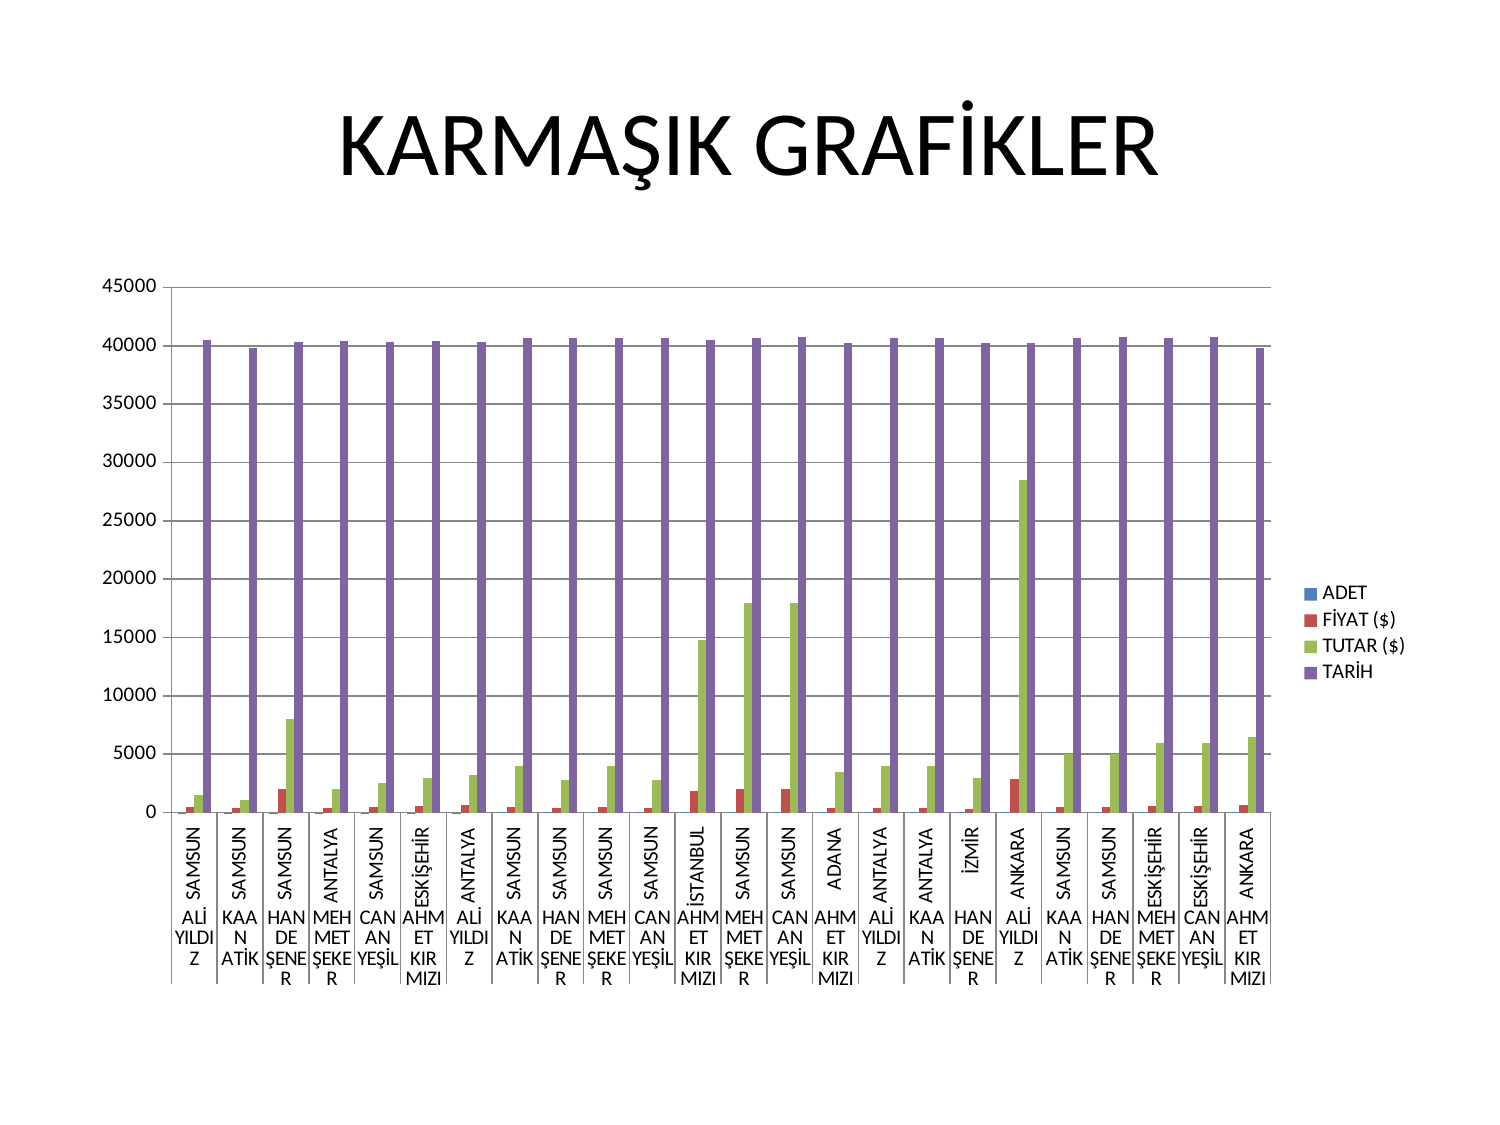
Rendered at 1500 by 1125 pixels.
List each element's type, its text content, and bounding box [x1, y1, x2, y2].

title KARMAŞIK GRAFİKLER [75, 45, 1425, 233]
chart [74, 262, 1426, 1006]
